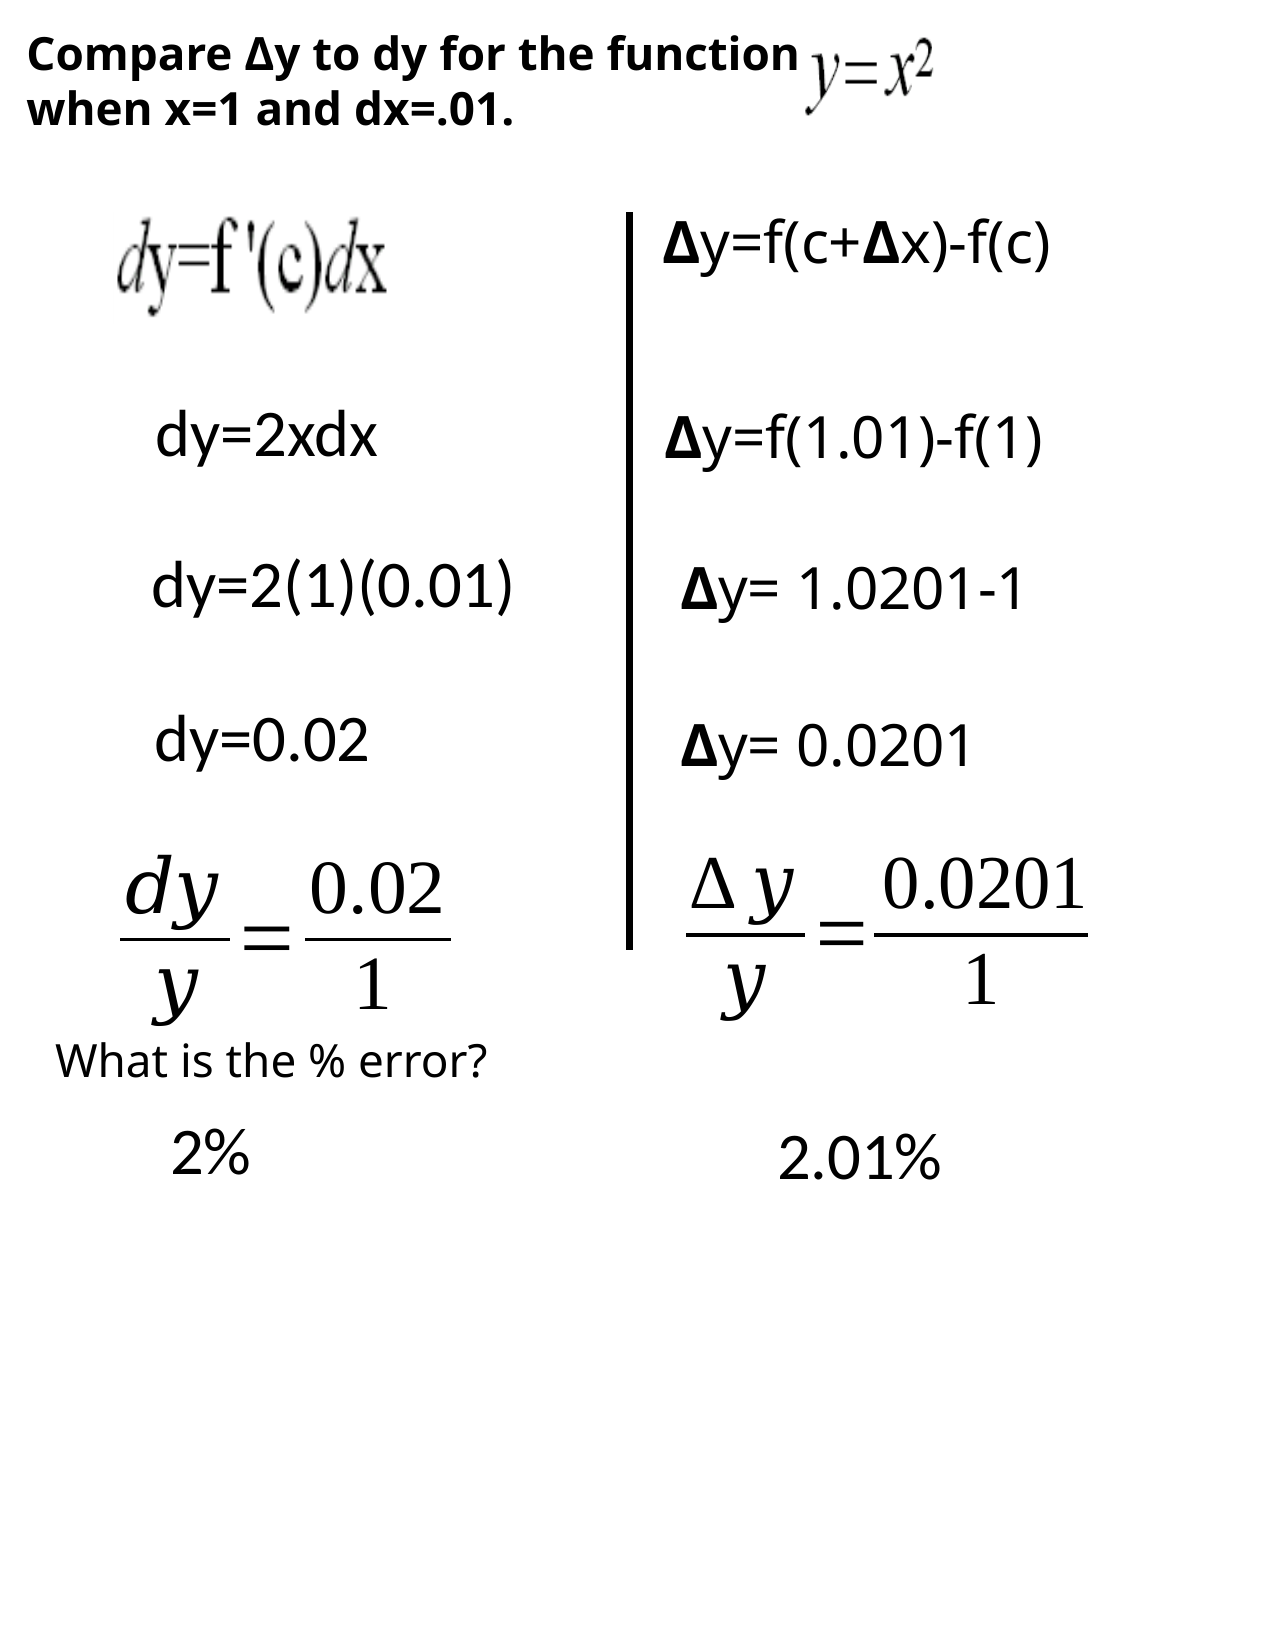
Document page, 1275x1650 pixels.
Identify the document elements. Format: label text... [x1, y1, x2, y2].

text_box Δy= 0.0201 [666, 701, 1106, 785]
text_box 2.01% [762, 1105, 958, 1201]
text_box 2% [155, 1100, 267, 1195]
text_box dy=0.02 [139, 687, 386, 783]
text_box dy=2(1)(0.01) [136, 533, 532, 628]
text_box What is the % error? [41, 1024, 526, 1094]
text_box Compare Δy to dy for the function when x=1 and dx=.01. [12, 18, 839, 142]
text_box Δy=f(1.01)-f(1) [650, 393, 1090, 478]
picture [112, 211, 391, 324]
text_box Δy=f(c+Δx)-f(c) [648, 198, 1088, 283]
picture [803, 33, 938, 120]
text_box Δy= 1.0201-1 [666, 544, 1106, 629]
text_box dy=2xdx [140, 382, 394, 477]
